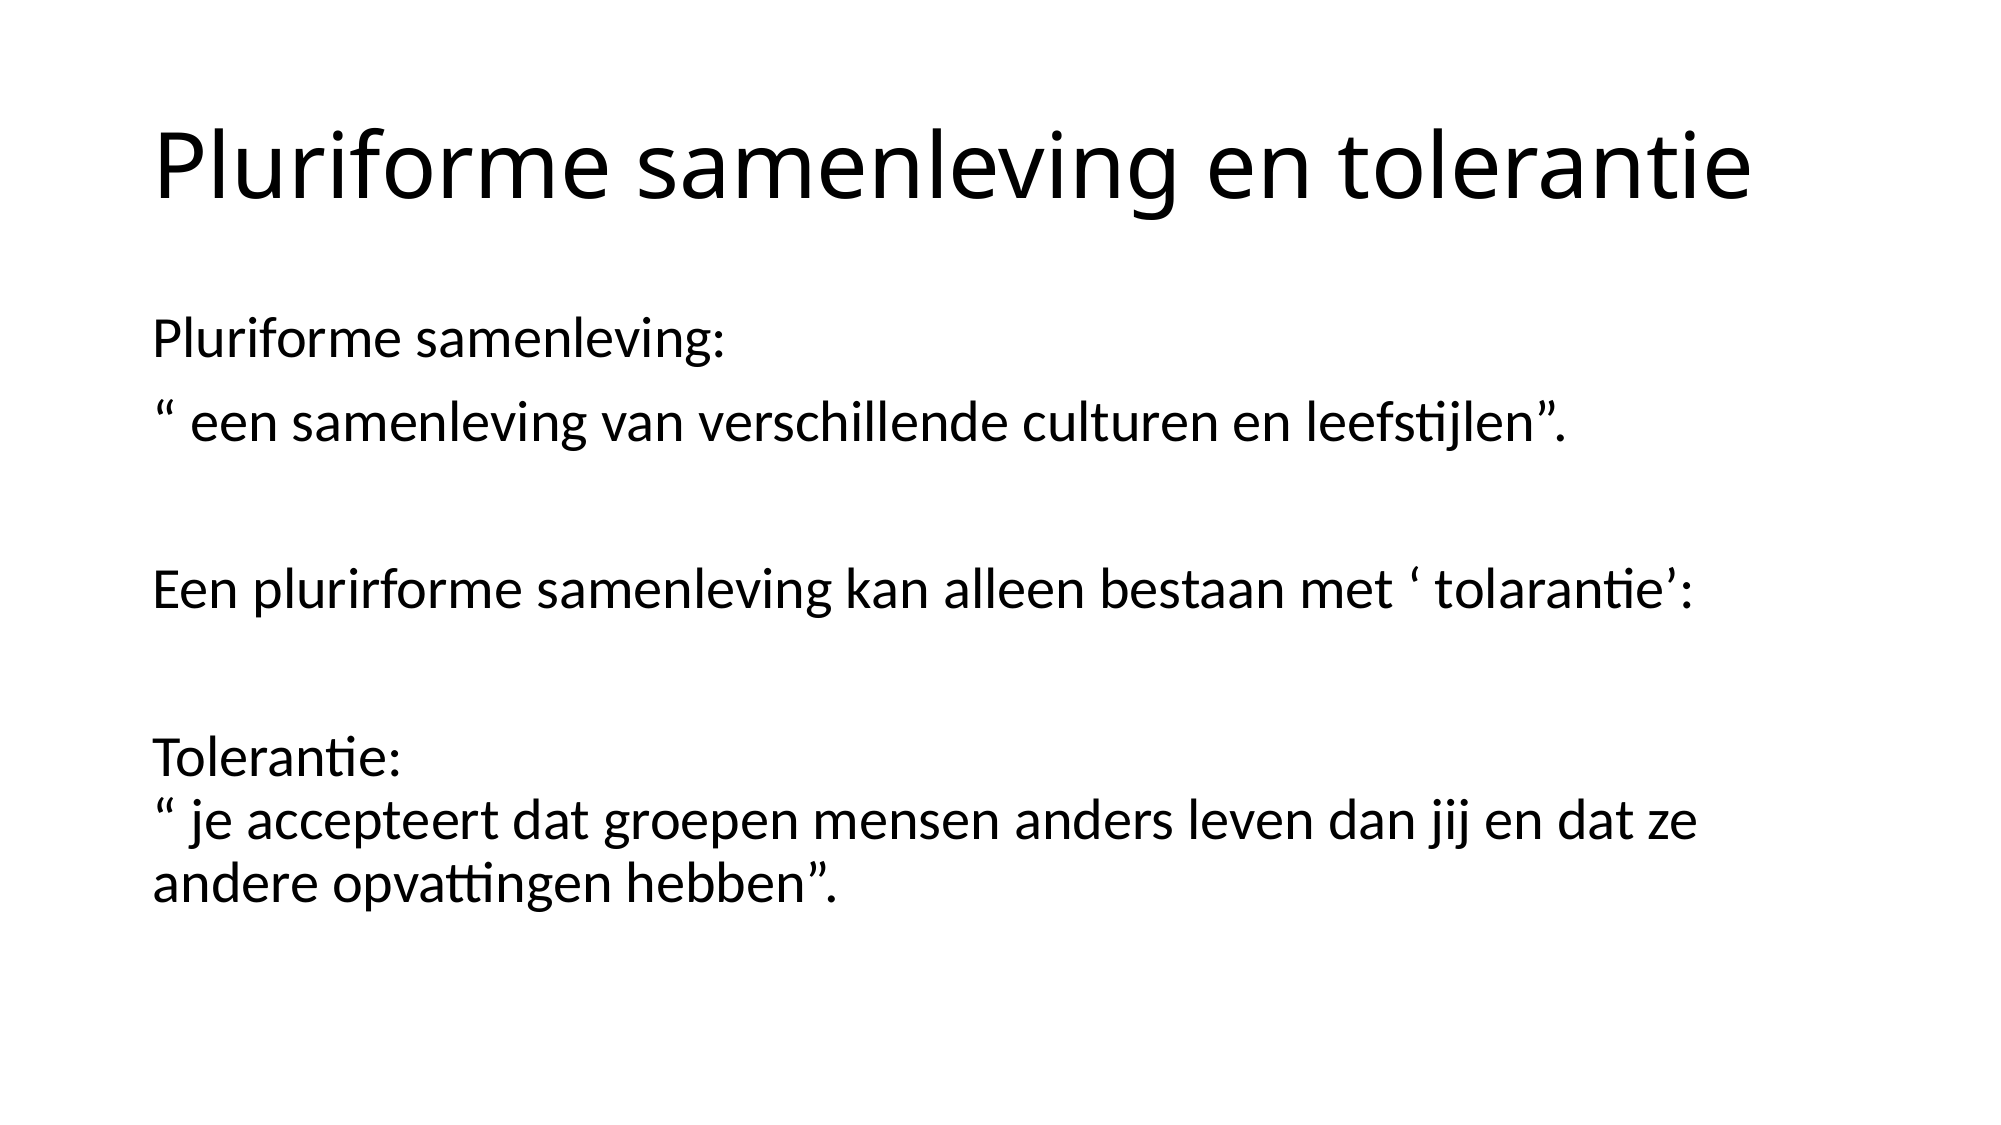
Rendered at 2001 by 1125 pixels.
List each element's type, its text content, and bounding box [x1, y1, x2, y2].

title Pluriforme samenleving en tolerantie [137, 59, 1863, 278]
list Pluriforme samenleving: “ een samenleving van verschillende culturen en leefstijlen”. Een plurirforme samenleving kan alleen bestaan met ‘ tolarantie’: Tolerantie: “ je accepteert dat groepen mensen anders leven dan jij en dat ze andere opvattingen hebben”. [137, 299, 1863, 1014]
